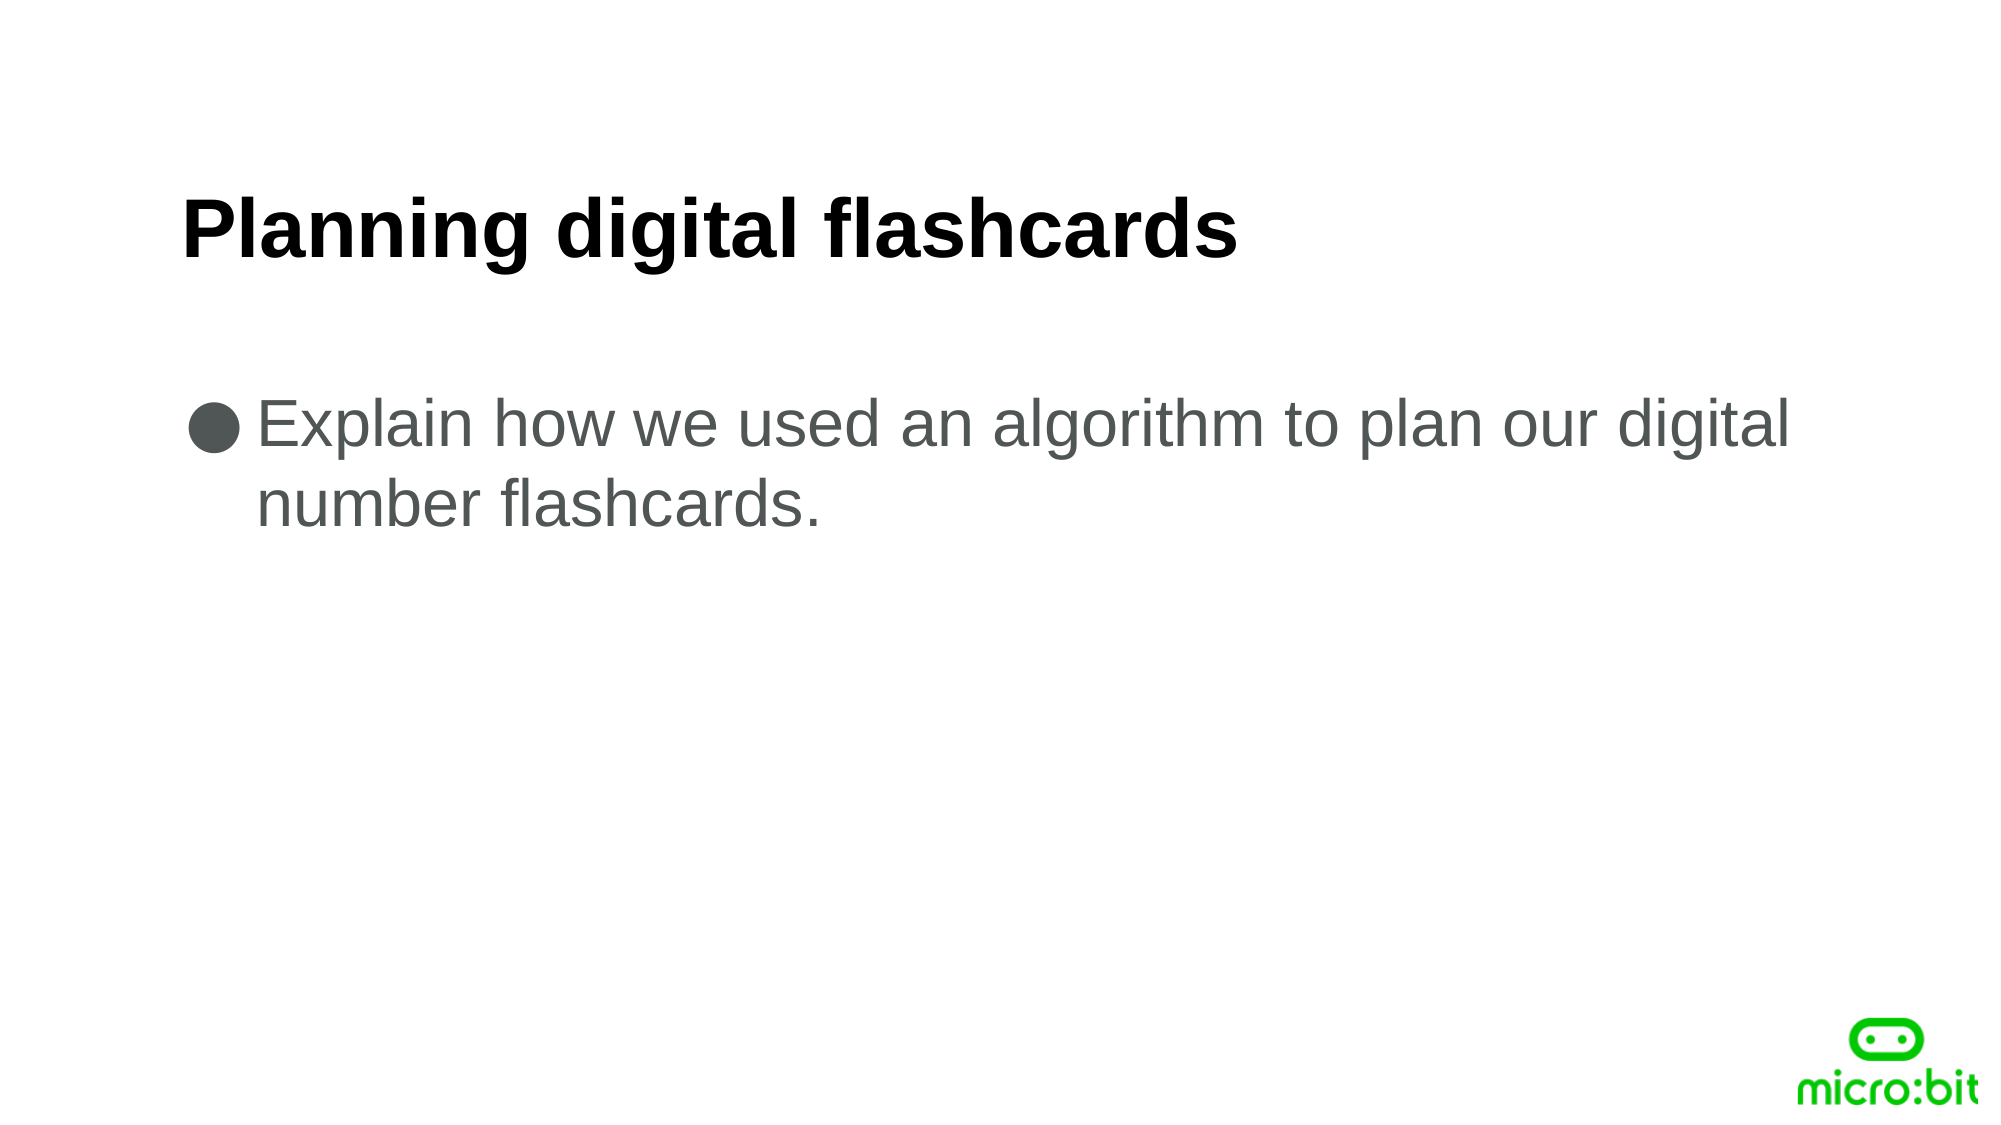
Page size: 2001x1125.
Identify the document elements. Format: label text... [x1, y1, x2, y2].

text_box Planning digital flashcards Explain how we used an algorithm to plan our digital number flashcards. [166, 60, 1918, 884]
picture [1797, 1017, 1978, 1106]
